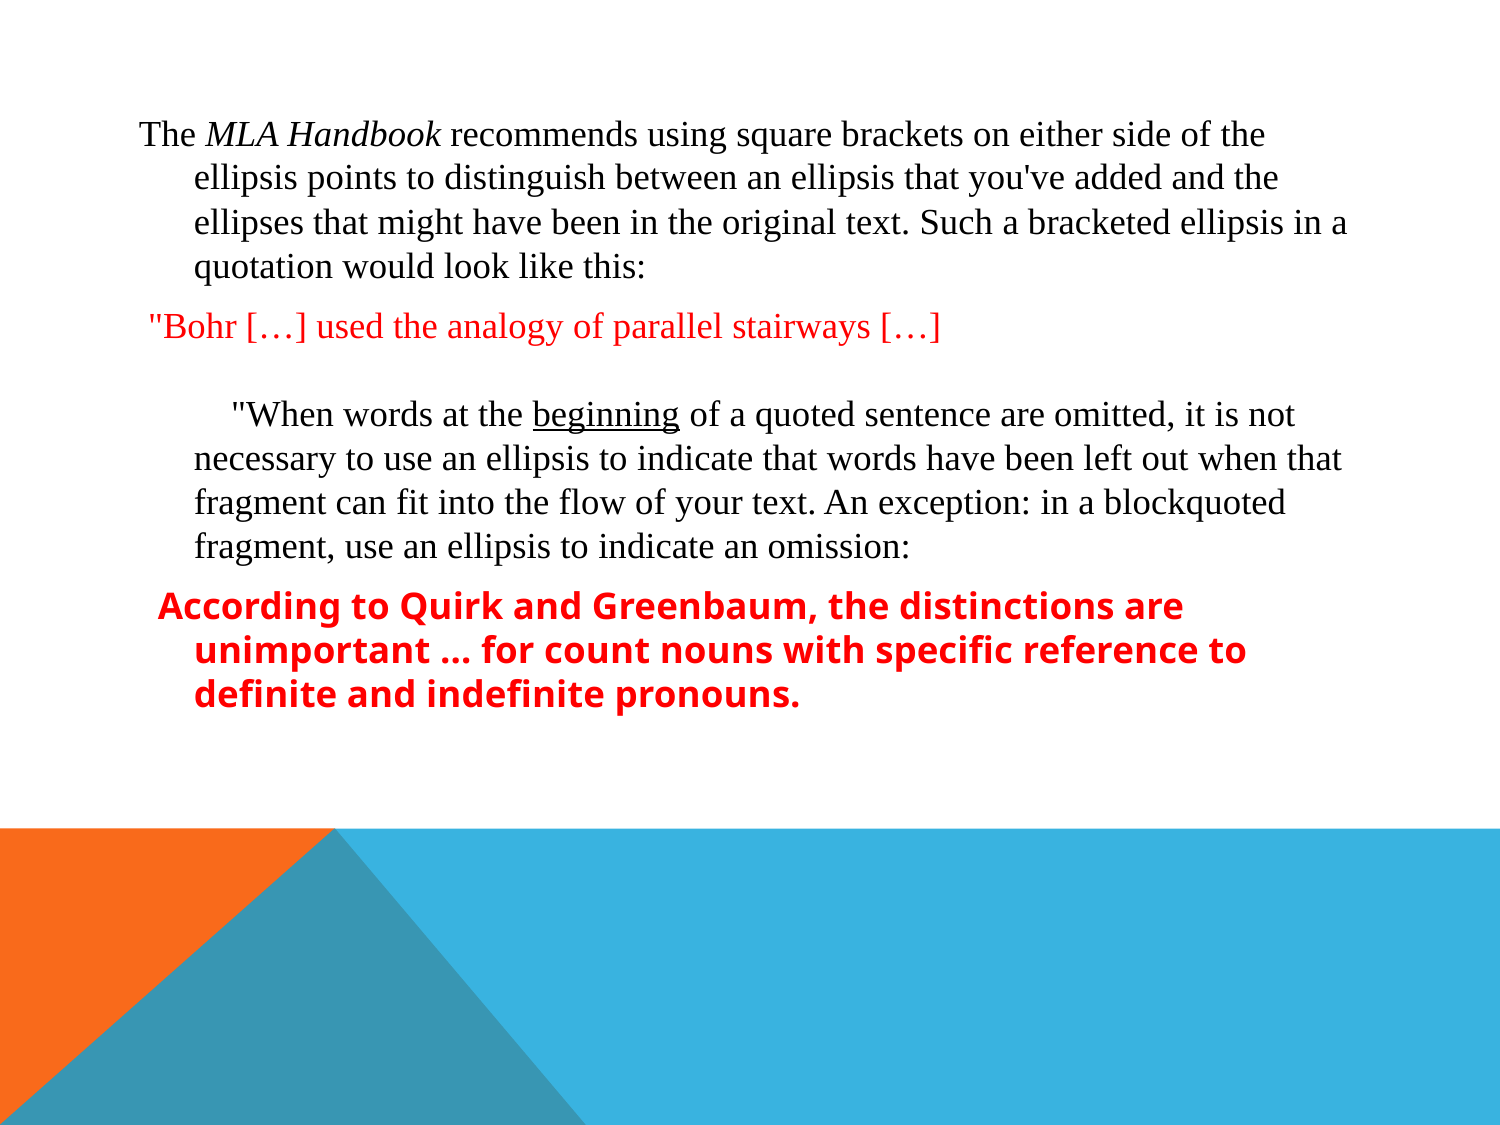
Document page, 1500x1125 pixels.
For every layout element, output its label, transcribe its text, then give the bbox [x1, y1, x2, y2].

list The MLA Handbook recommends using square brackets on either side of the ellipsis points to distinguish between an ellipsis that you've added and the ellipses that might have been in the original text. Such a bracketed ellipsis in a quotation would look like this: "Bohr […] used the analogy of parallel stairways […] "When words at the beginning of a quoted sentence are omitted, it is not necessary to use an ellipsis to indicate that words have been left out when that fragment can fit into the flow of your text. An exception: in a blockquoted fragment, use an ellipsis to indicate an omission: According to Quirk and Greenbaum, the distinctions are unimportant … for count nouns with specific reference to definite and indefinite pronouns. [123, 101, 1382, 725]
